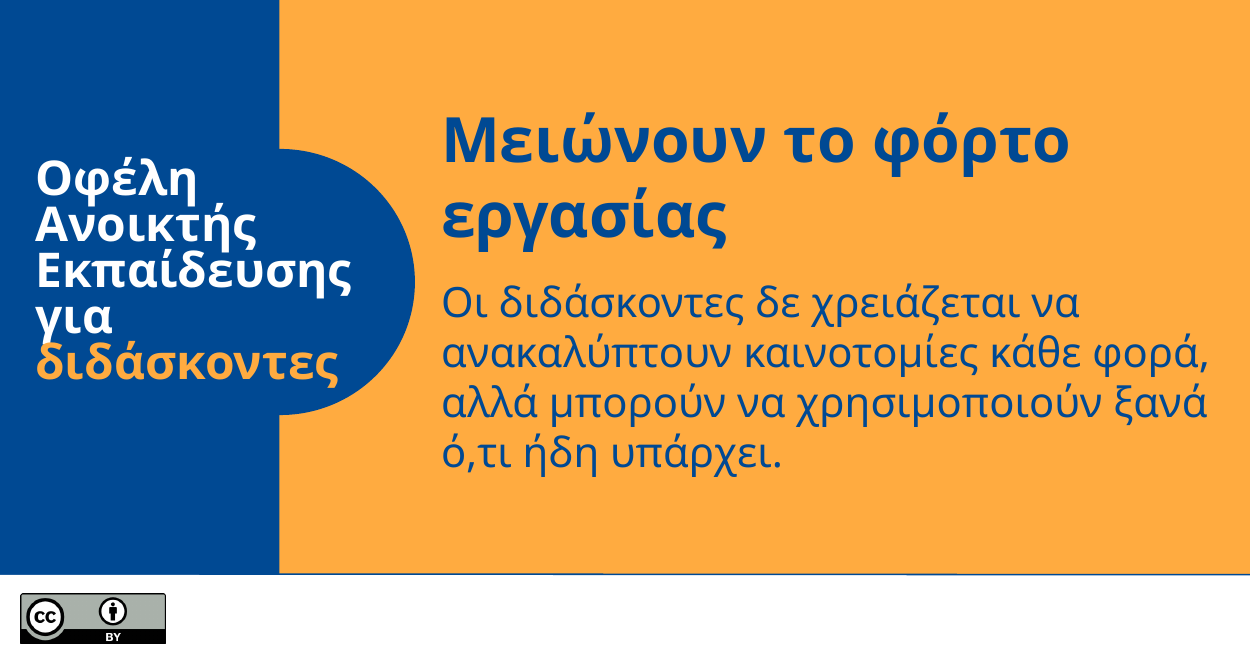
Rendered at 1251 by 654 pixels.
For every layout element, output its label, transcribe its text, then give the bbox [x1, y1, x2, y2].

text_box Οφέλη Ανοικτής Εκπαίδευσης για διδάσκοντες [20, 144, 377, 404]
picture [20, 592, 166, 645]
text_box [0, 582, 1250, 654]
text_box [226, 404, 334, 416]
text_box [377, 189, 415, 375]
text_box [0, 0, 280, 573]
text_box Μειώνουν το φόρτο εργασίας Οι διδάσκοντες δε χρειάζεται να ανακαλύπτουν καινοτομίες κάθε φορά, αλλά μπορούν να χρησιμοποιούν ξανά ό,τι ήδη υπάρχει. [426, 85, 1250, 491]
